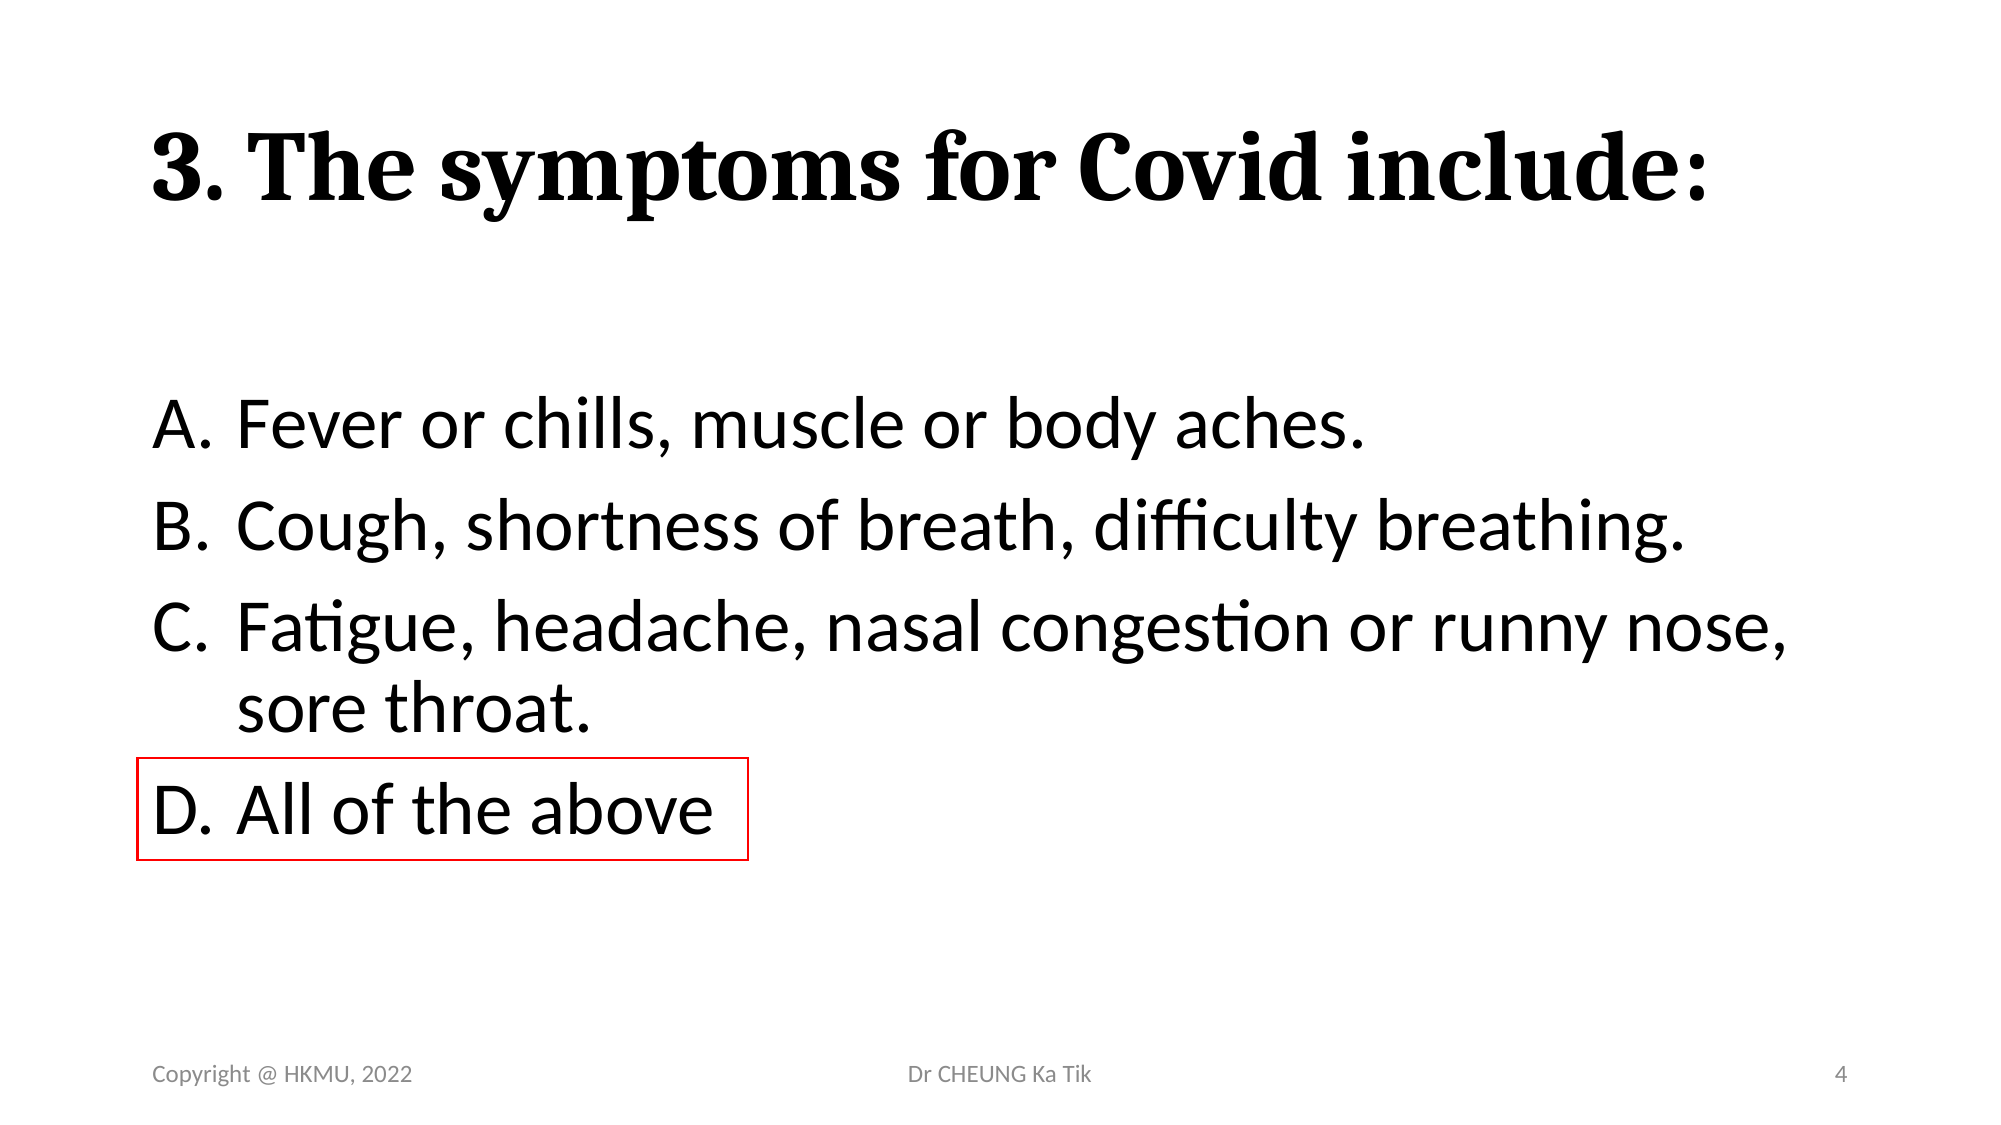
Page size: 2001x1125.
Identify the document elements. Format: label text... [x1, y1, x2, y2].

slide_number 4 [1412, 1042, 1863, 1103]
footer Dr CHEUNG Ka Tik [662, 1042, 1338, 1103]
title 3. The symptoms for Covid include: [137, 59, 1863, 278]
text_box [136, 757, 749, 861]
list Fever or chills, muscle or body aches. Cough, shortness of breath, difficulty breathing. Fatigue, headache, nasal congestion or runny nose, sore throat. All of the above [137, 376, 1863, 1090]
slide_number Copyright @ HKMU, 2022 [137, 1042, 588, 1103]
